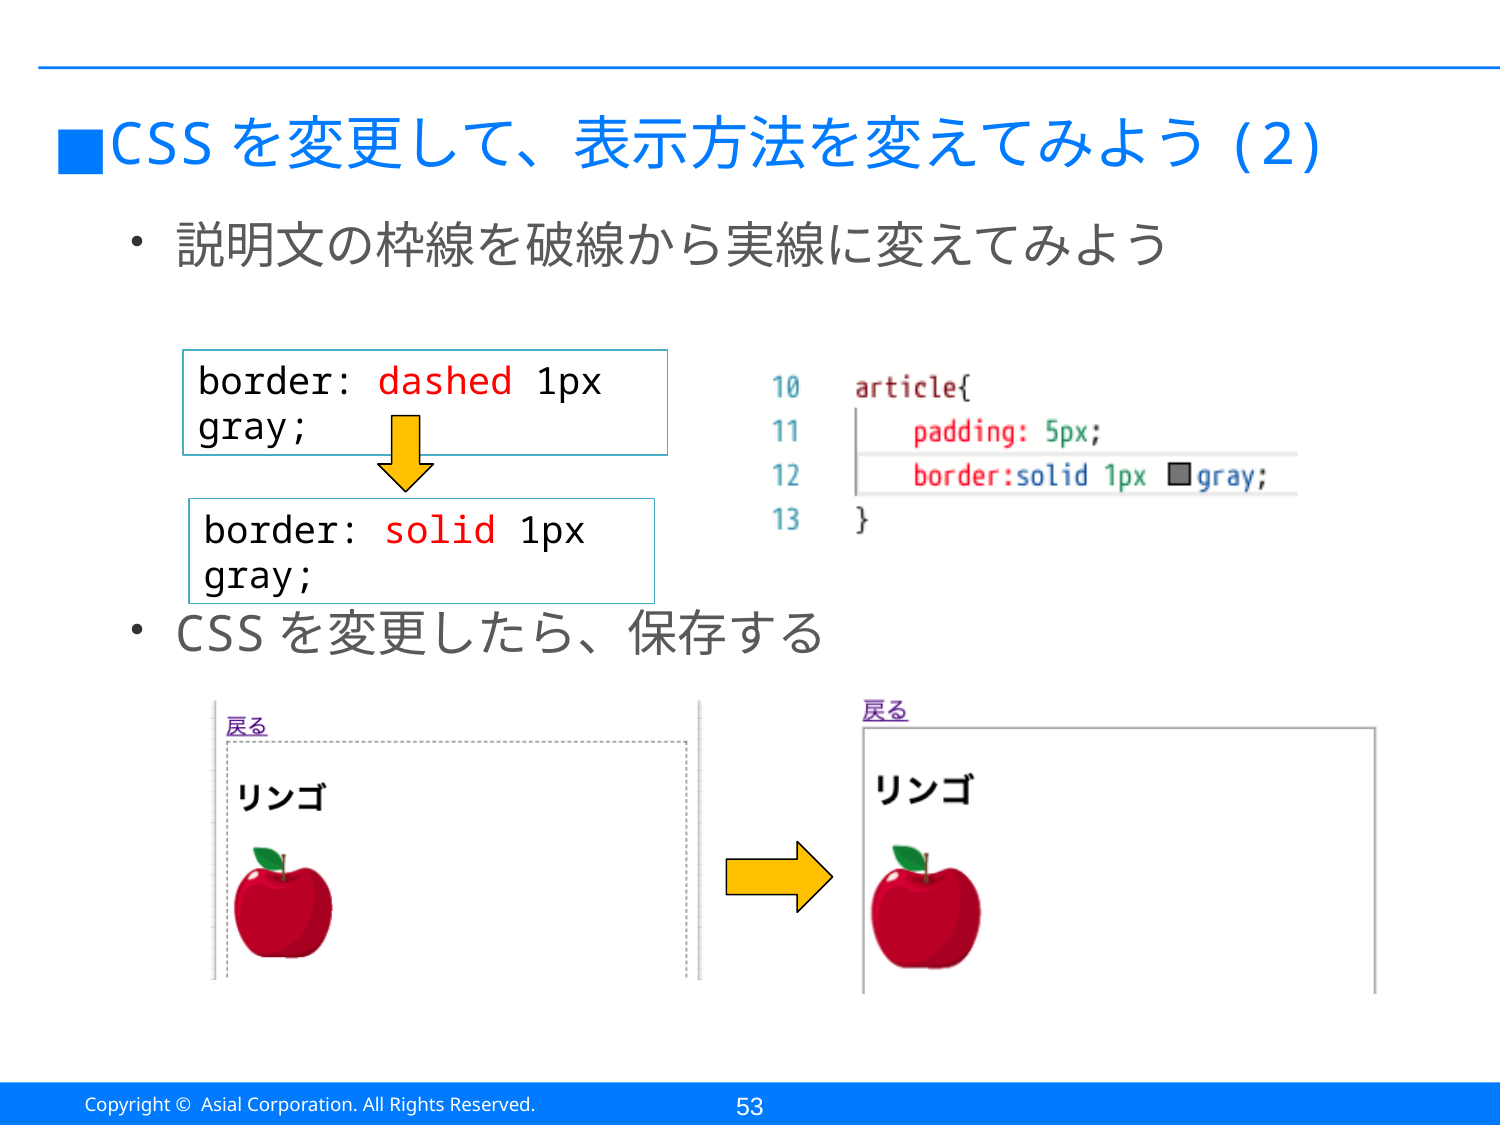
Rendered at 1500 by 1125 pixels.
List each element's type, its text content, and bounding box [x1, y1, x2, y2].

list CSSを変更して、表示方法を変えてみよう(2) 説明文の枠線を破線から実線に変えてみよう CSSを変更したら、保存する [38, 84, 1459, 988]
text_box border: solid 1px gray; [188, 498, 655, 604]
picture [753, 358, 1298, 549]
slide_number 53 [581, 1075, 919, 1125]
text_box [377, 415, 434, 492]
picture [855, 686, 1386, 994]
text_box [726, 841, 833, 913]
picture [209, 699, 703, 980]
text_box border: dashed 1px gray; [183, 349, 668, 455]
